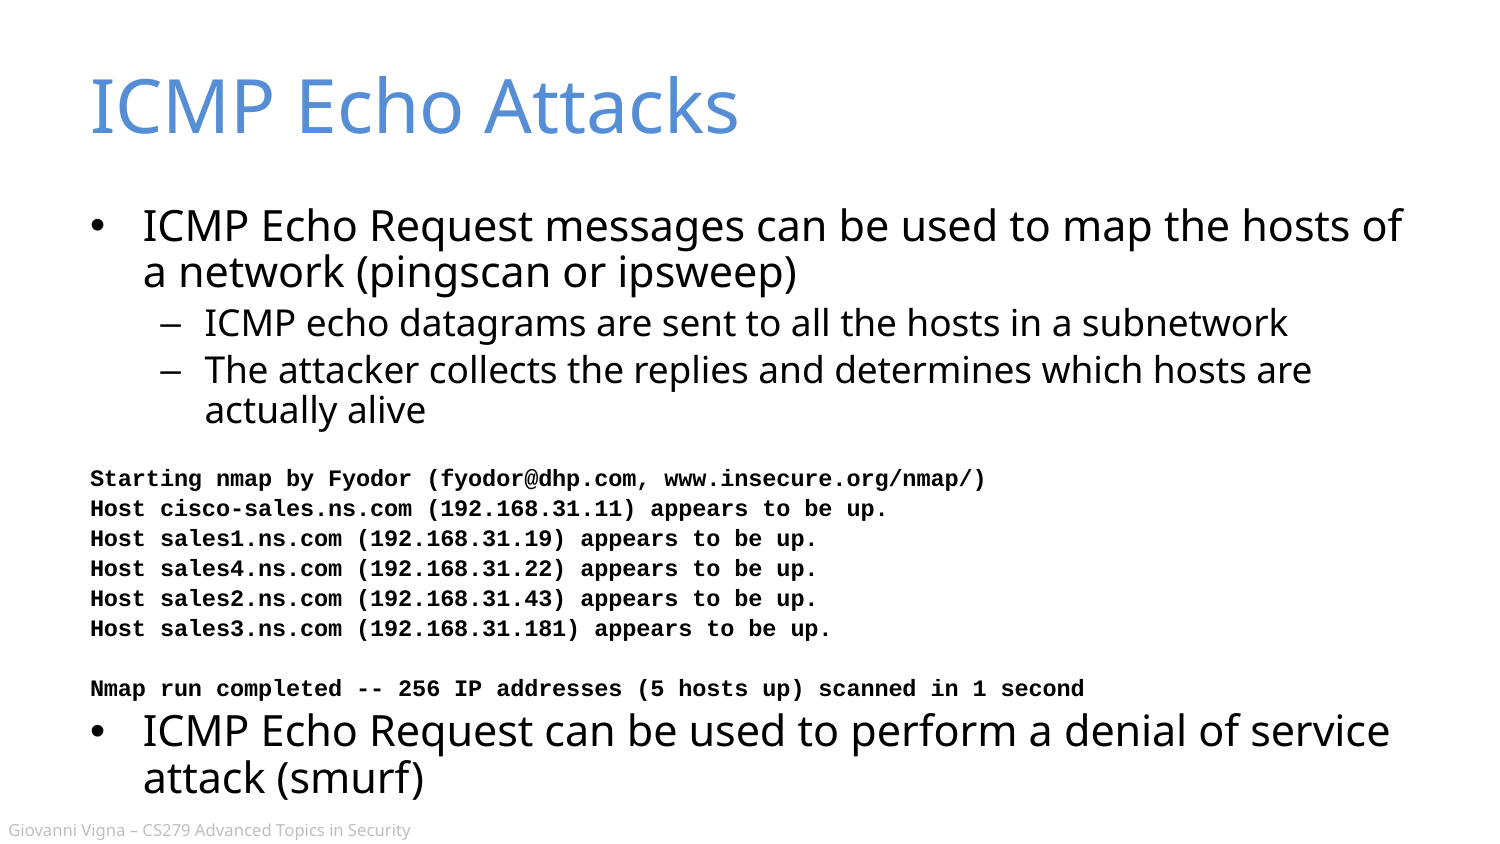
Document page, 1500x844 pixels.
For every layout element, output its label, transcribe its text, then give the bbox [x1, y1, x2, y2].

title ICMP Echo Attacks [75, 33, 1425, 175]
list ICMP Echo Request messages can be used to map the hosts of a network (pingscan or ipsweep) ICMP echo datagrams are sent to all the hosts in a subnetwork The attacker collects the replies and determines which hosts are actually alive Starting nmap by Fyodor (fyodor@dhp.com, www.insecure.org/nmap/) Host cisco-sales.ns.com (192.168.31.11) appears to be up. Host sales1.ns.com (192.168.31.19) appears to be up. Host sales4.ns.com (192.168.31.22) appears to be up. Host sales2.ns.com (192.168.31.43) appears to be up. Host sales3.ns.com (192.168.31.181) appears to be up. Nmap run completed -- 256 IP addresses (5 hosts up) scanned in 1 second ICMP Echo Request can be used to perform a denial of service attack (smurf) [75, 196, 1425, 813]
